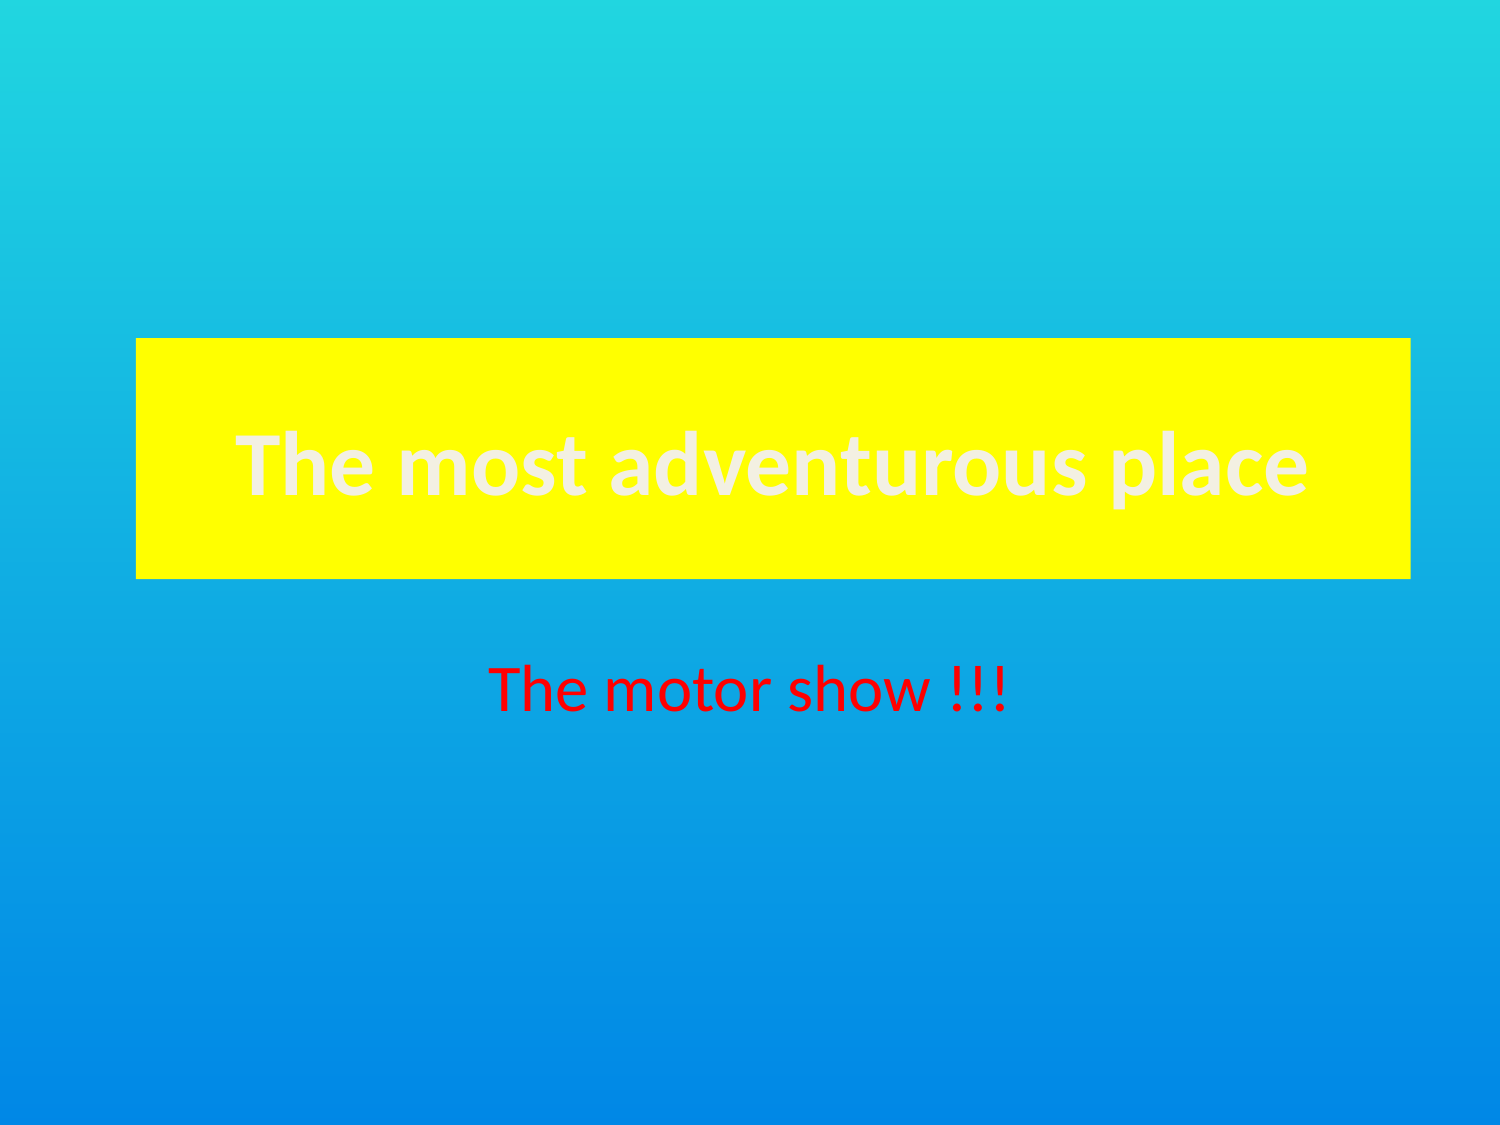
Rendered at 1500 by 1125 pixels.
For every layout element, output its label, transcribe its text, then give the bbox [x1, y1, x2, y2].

title The most adventurous place [135, 338, 1411, 580]
subtitle The motor show !!! [225, 637, 1275, 925]
